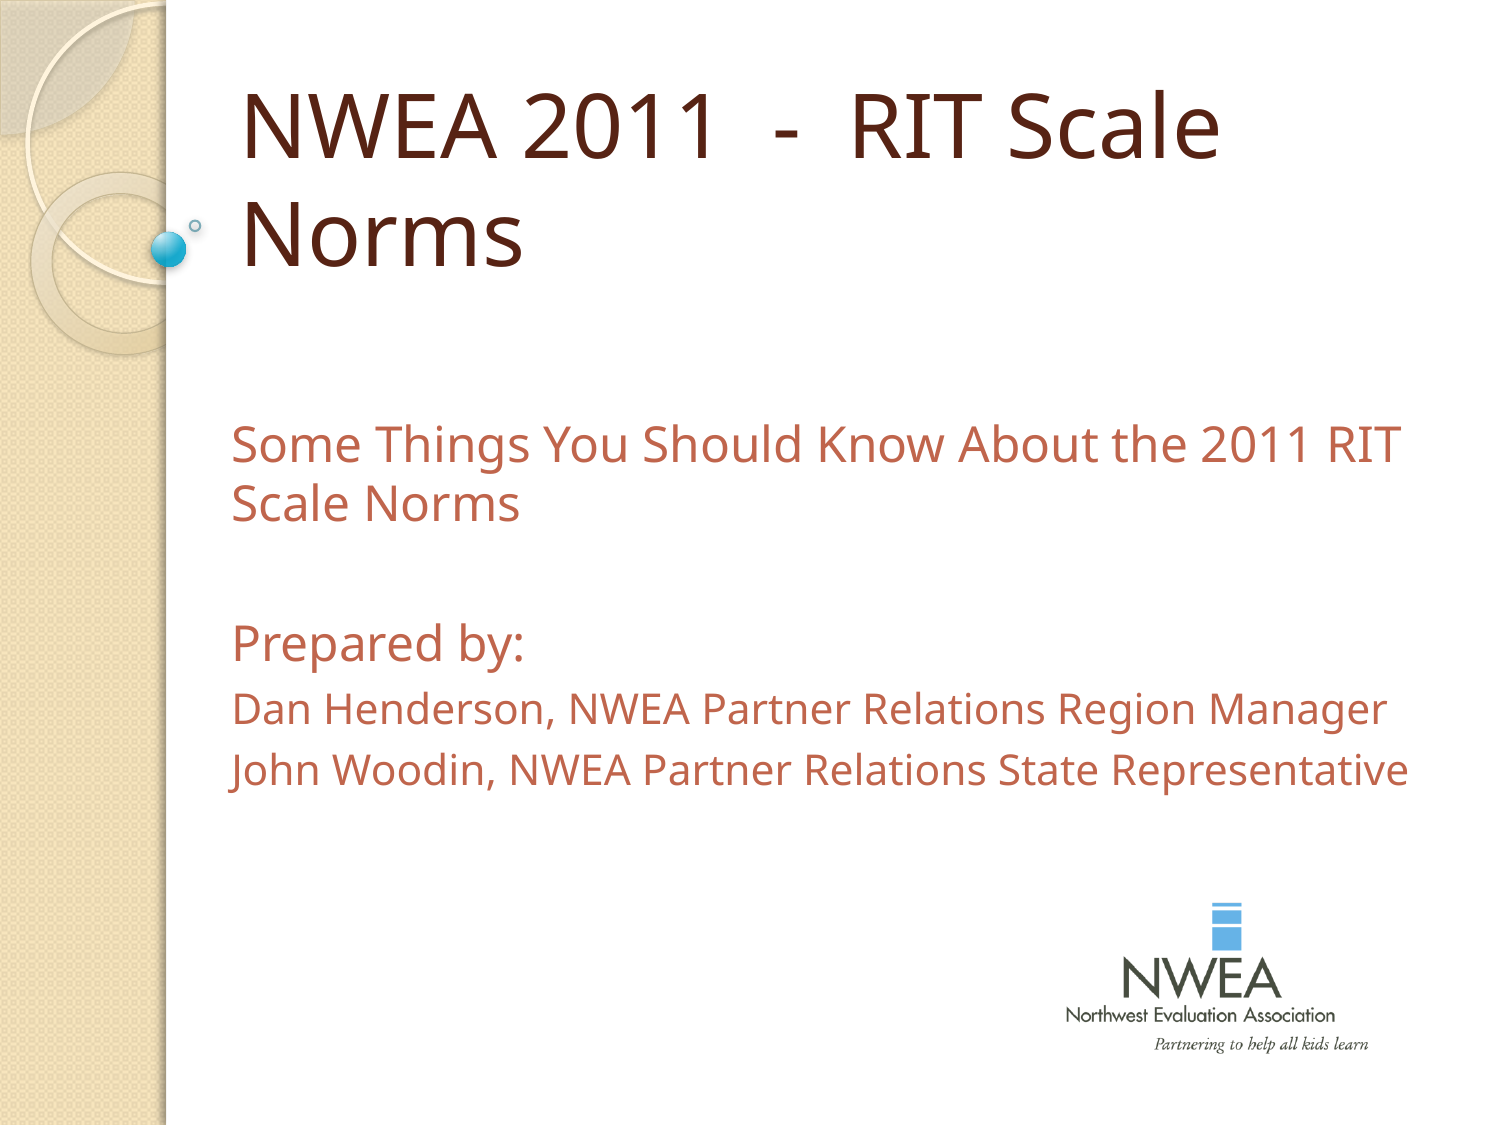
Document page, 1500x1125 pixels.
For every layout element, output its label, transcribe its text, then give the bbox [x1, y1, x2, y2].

subtitle Some Things You Should Know About the 2011 RIT Scale Norms Prepared by: Dan Henderson, NWEA Partner Relations Region Manager John Woodin, NWEA Partner Relations State Representative [212, 412, 1428, 875]
title NWEA 2011 - RIT Scale Norms [225, 50, 1440, 292]
picture [1037, 874, 1398, 1082]
